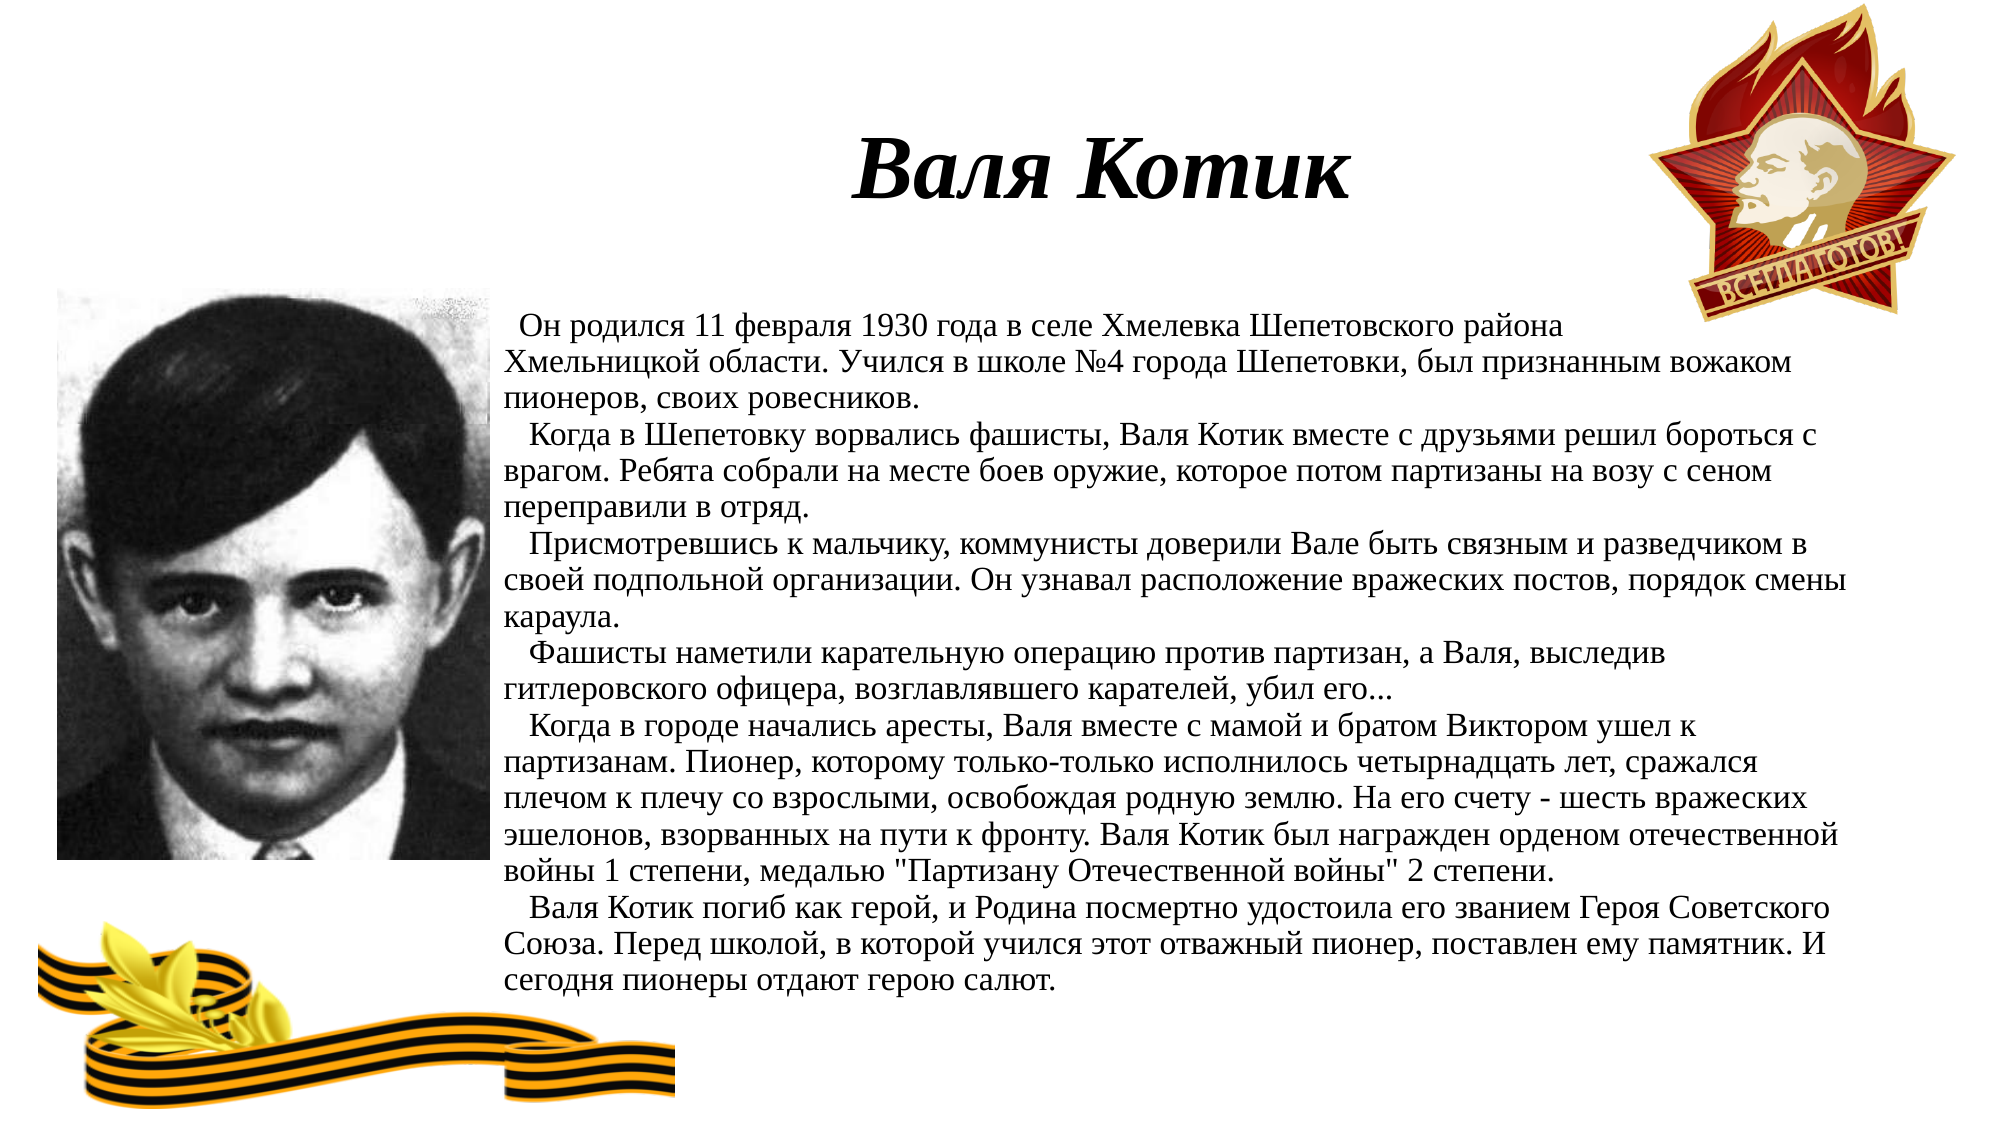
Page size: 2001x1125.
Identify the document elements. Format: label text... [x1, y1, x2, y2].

picture [38, 921, 675, 1109]
title Валя Котик [837, 59, 1640, 278]
picture [1640, 0, 1964, 326]
list Он родился 11 февраля 1930 года в селе Хмелевка Шепетовского района Хмельницкой области. Учился в школе №4 города Шепетовки, был признанным вожаком пионеров, своих ровесников. Когда в Шепетовку ворвались фашисты, Валя Котик вместе с друзьями решил бороться с врагом. Ребята собрали на месте боев оружие, которое потом партизаны на возу с сеном переправили в отряд. Присмотревшись к мальчику, коммунисты доверили Вале быть связным и разведчиком в своей подпольной организации. Он узнавал расположение вражеских постов, порядок смены караула. Фашисты наметили карательную операцию против партизан, а Валя, выследив гитлеровского офицера, возглавлявшего карателей, убил его... Когда в городе начались аресты, Валя вместе с мамой и братом Виктором ушел к партизанам. Пионер, которому только-только исполнилось четырнадцать лет, сражался плечом к плечу со взрослыми, освобождая родную землю. На его счету - шесть вражеских эшелонов, взорванных на пути к фронту. Валя Котик был награжден орденом отечественной войны 1 степени, медалью "Партизану Отечественной войны" 2 степени. Валя Котик погиб как герой, и Родина посмертно удостоила его званием Героя Советского Союза. Перед школой, в которой учился этот отважный пионер, поставлен ему памятник. И сегодня пионеры отдают герою салют. [488, 299, 1863, 1014]
picture [57, 288, 490, 860]
